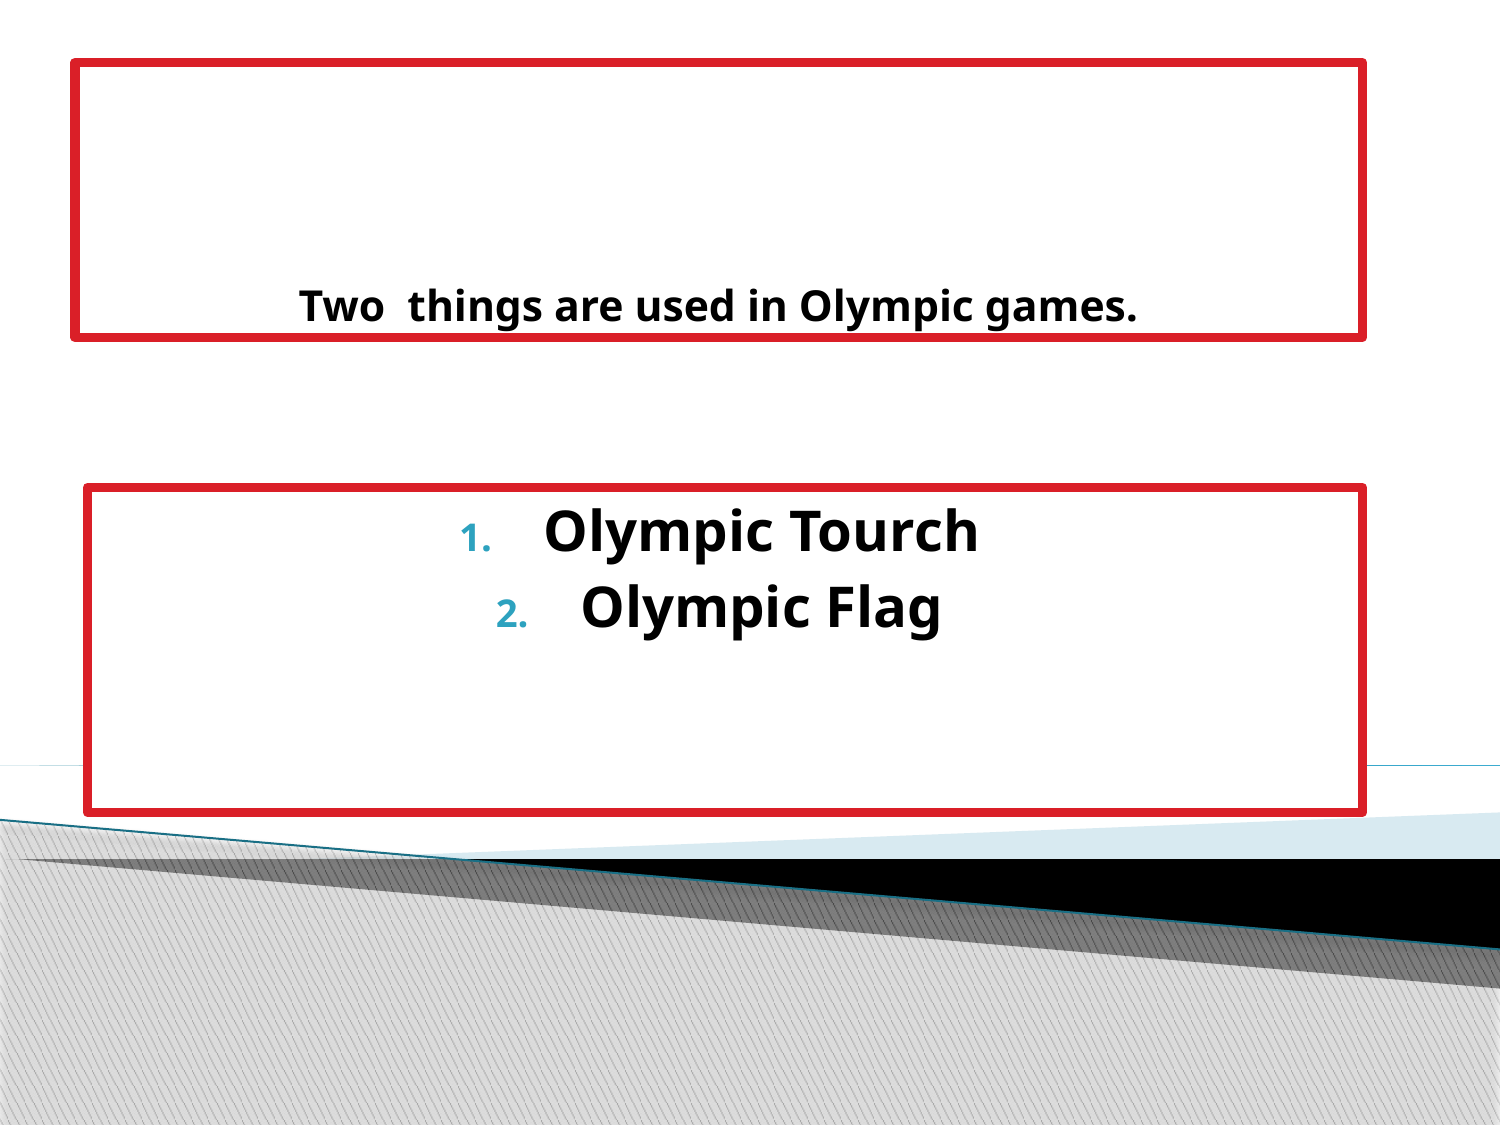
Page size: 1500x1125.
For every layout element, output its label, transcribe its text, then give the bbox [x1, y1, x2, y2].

subtitle Olympic Tourch Olympic Flag [83, 483, 1367, 817]
picture [5, 859, 1500, 989]
title Two things are used in Olympic games. [70, 58, 1367, 342]
